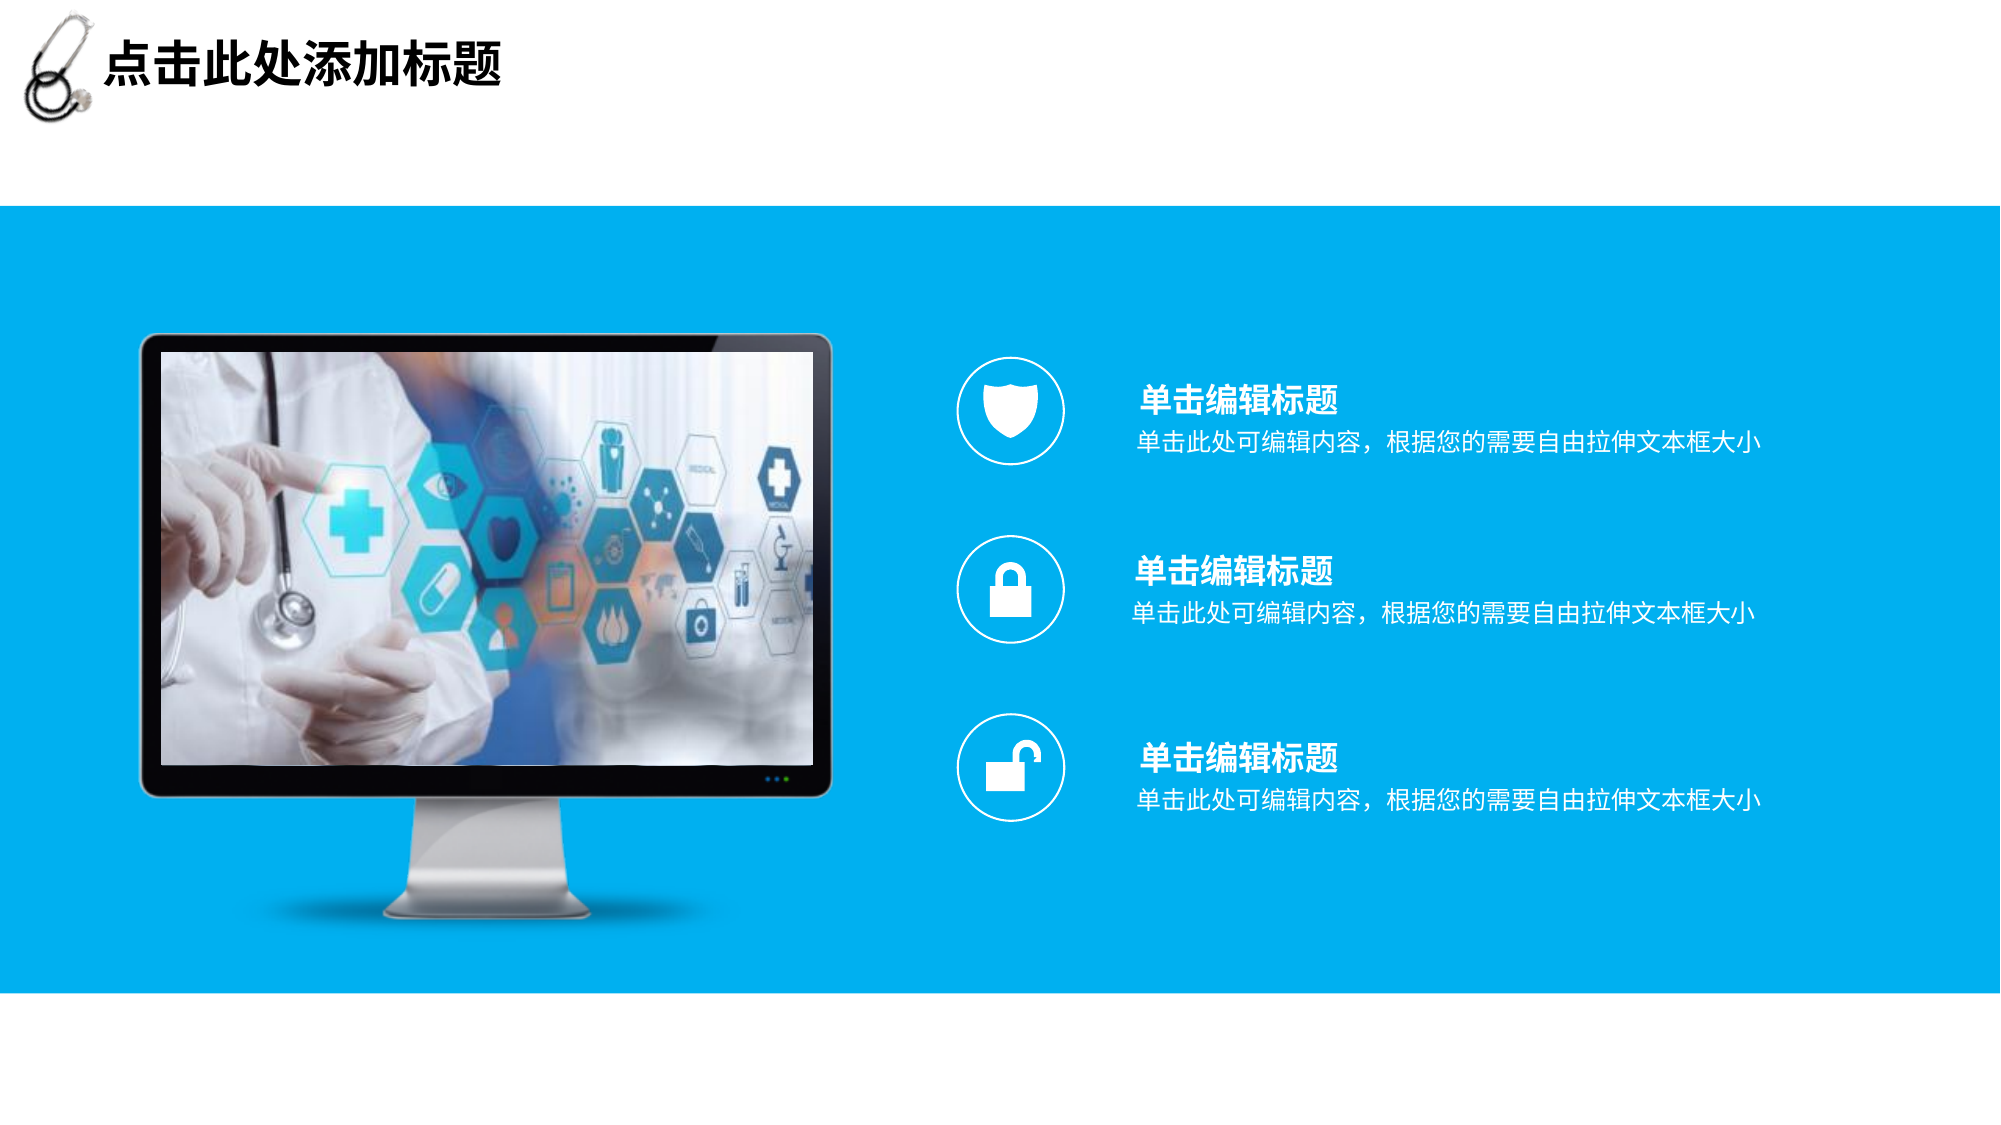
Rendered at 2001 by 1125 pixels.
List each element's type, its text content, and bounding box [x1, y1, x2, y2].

text_box 单击编辑标题 [1070, 550, 1426, 591]
picture [0, 0, 136, 145]
picture [160, 351, 813, 765]
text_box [957, 535, 1065, 643]
text_box 单击此处可编辑内容，根据您的需要自由拉伸文本框大小 [1114, 784, 1784, 815]
text_box 点击此处添加标题 [116, 24, 523, 100]
text_box 单击此处可编辑内容，根据您的需要自由拉伸文本框大小 [1114, 426, 1784, 457]
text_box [957, 357, 1065, 465]
text_box 单击编辑标题 [1070, 378, 1431, 419]
text_box 单击编辑标题 [1069, 737, 1431, 778]
text_box 单击此处可编辑内容，根据您的需要自由拉伸文本框大小 [1109, 597, 1779, 628]
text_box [113, 333, 859, 943]
text_box [0, 205, 2000, 994]
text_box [957, 714, 1065, 822]
